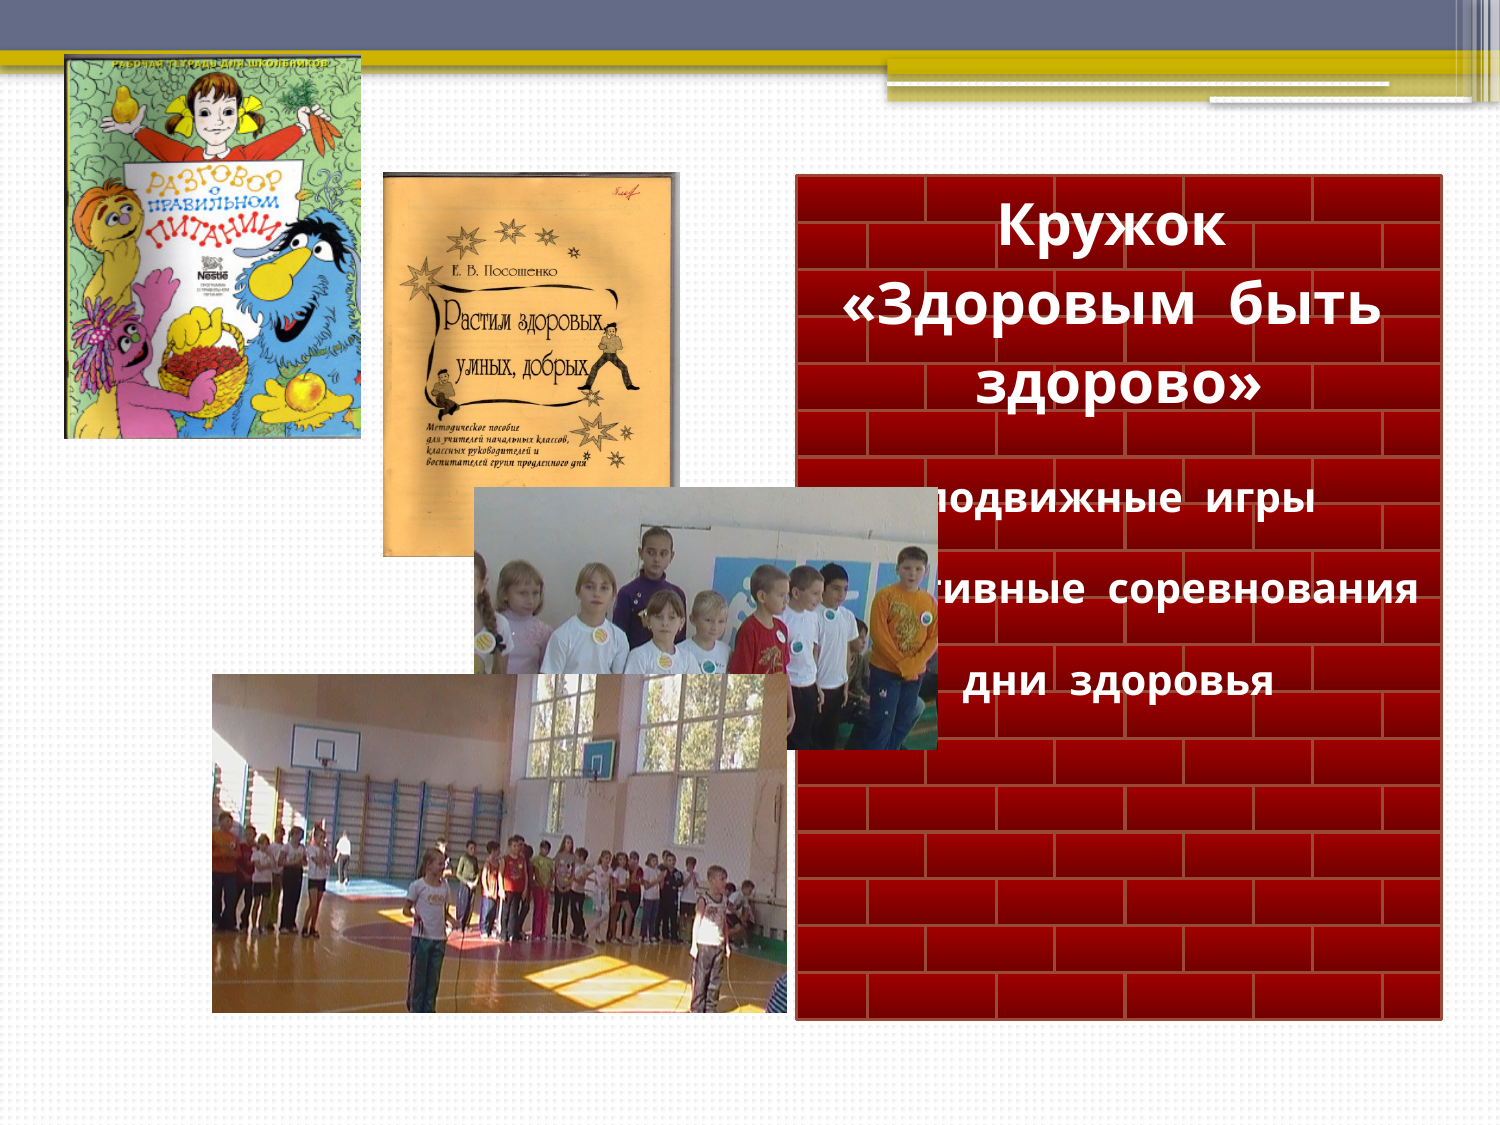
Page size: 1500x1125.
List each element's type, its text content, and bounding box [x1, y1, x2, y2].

table_cell подвижные игры спортивные соревнования дни здоровья [797, 429, 1441, 1055]
picture [64, 54, 361, 439]
picture [212, 172, 939, 1013]
table_header Кружок «Здоровым быть здорово» [797, 176, 1441, 429]
